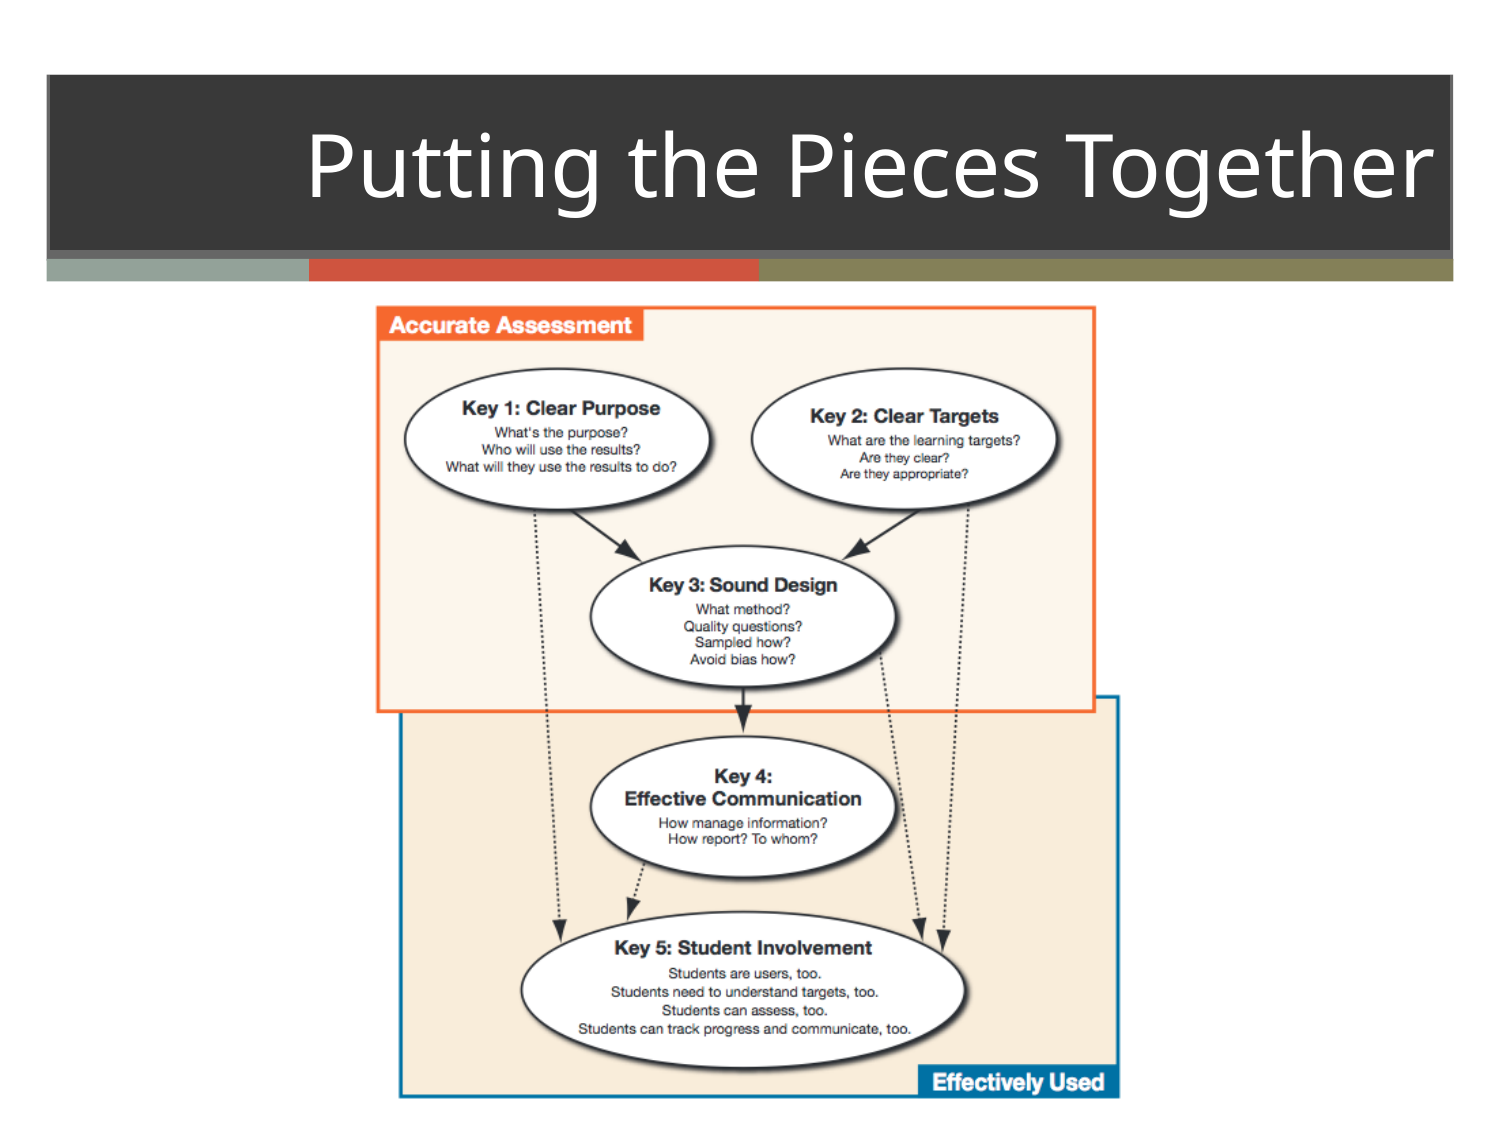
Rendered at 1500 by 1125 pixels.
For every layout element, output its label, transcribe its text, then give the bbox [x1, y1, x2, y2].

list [0, 299, 1500, 1125]
title Putting the Pieces Together [50, 75, 1450, 250]
